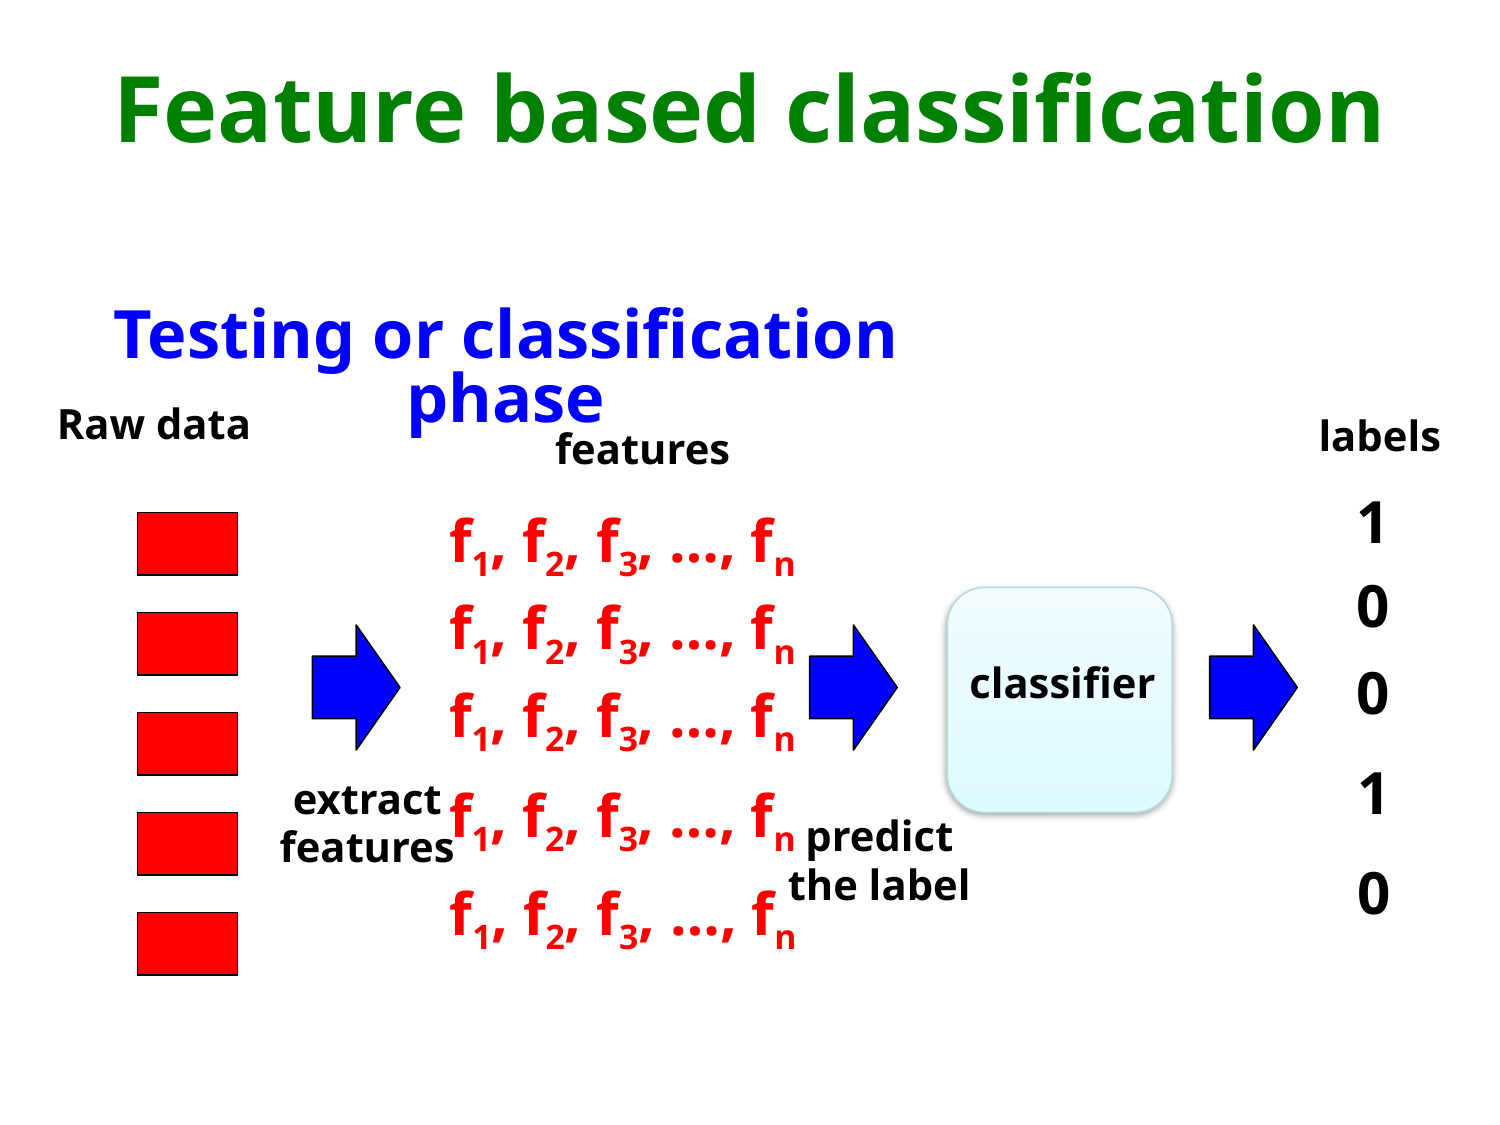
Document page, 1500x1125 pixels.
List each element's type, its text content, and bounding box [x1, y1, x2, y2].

text_box [137, 912, 238, 975]
text_box [312, 624, 400, 751]
text_box 0 [1342, 862, 1406, 934]
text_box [946, 587, 1173, 813]
text_box Raw data [42, 399, 266, 455]
text_box [1209, 624, 1298, 751]
title Feature based classification [74, 12, 1426, 201]
text_box f1, f2, f3, …, fn [434, 876, 812, 956]
text_box [809, 624, 898, 751]
text_box f1, f2, f3, …, fn [434, 503, 811, 583]
text_box 1 [1342, 762, 1406, 834]
text_box [137, 712, 238, 775]
text_box 1 [1341, 491, 1405, 562]
text_box f1, f2, f3, …, fn [434, 678, 811, 758]
text_box features [540, 425, 745, 480]
text_box f1, f2, f3, …, fn [434, 591, 811, 670]
text_box predict the label [773, 812, 986, 916]
text_box Testing or classification phase [24, 299, 988, 443]
text_box labels [1303, 412, 1457, 468]
text_box f1, f2, f3, …, fn [434, 778, 811, 858]
text_box [137, 612, 238, 675]
text_box 0 [1341, 574, 1405, 646]
text_box [137, 512, 238, 575]
text_box 0 [1341, 662, 1405, 734]
text_box [137, 812, 238, 875]
text_box extract features [264, 774, 470, 878]
